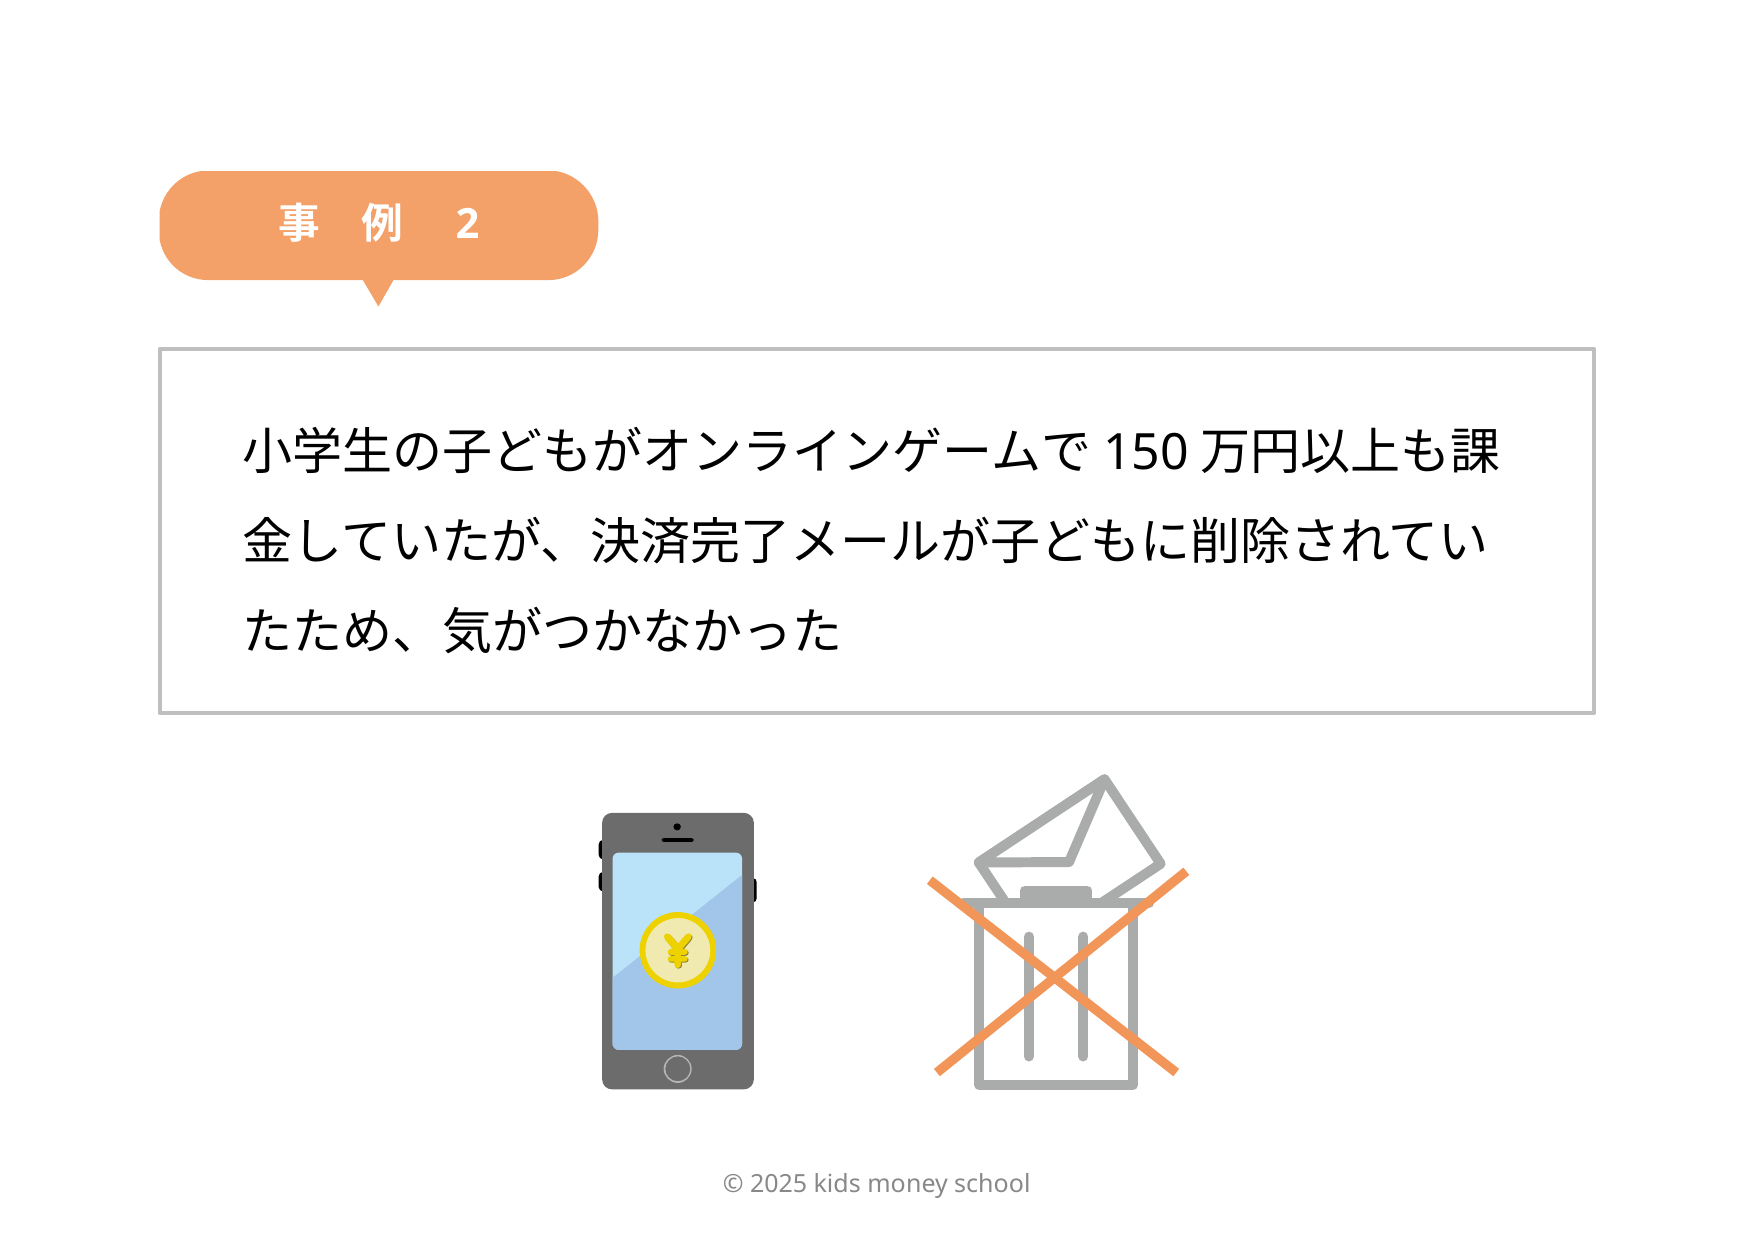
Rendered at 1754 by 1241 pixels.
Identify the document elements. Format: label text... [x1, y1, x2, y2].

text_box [929, 871, 1187, 1073]
picture [598, 812, 757, 1090]
text_box \\ [158, 347, 1596, 715]
picture [958, 773, 1167, 871]
text_box 小学生の子どもがオンラインゲームで150万円以上も課金していたが、決済完了メールが子どもに削除されていたため、気がつかなかった [227, 410, 1527, 639]
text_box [159, 157, 599, 308]
picture [958, 1073, 1167, 1090]
